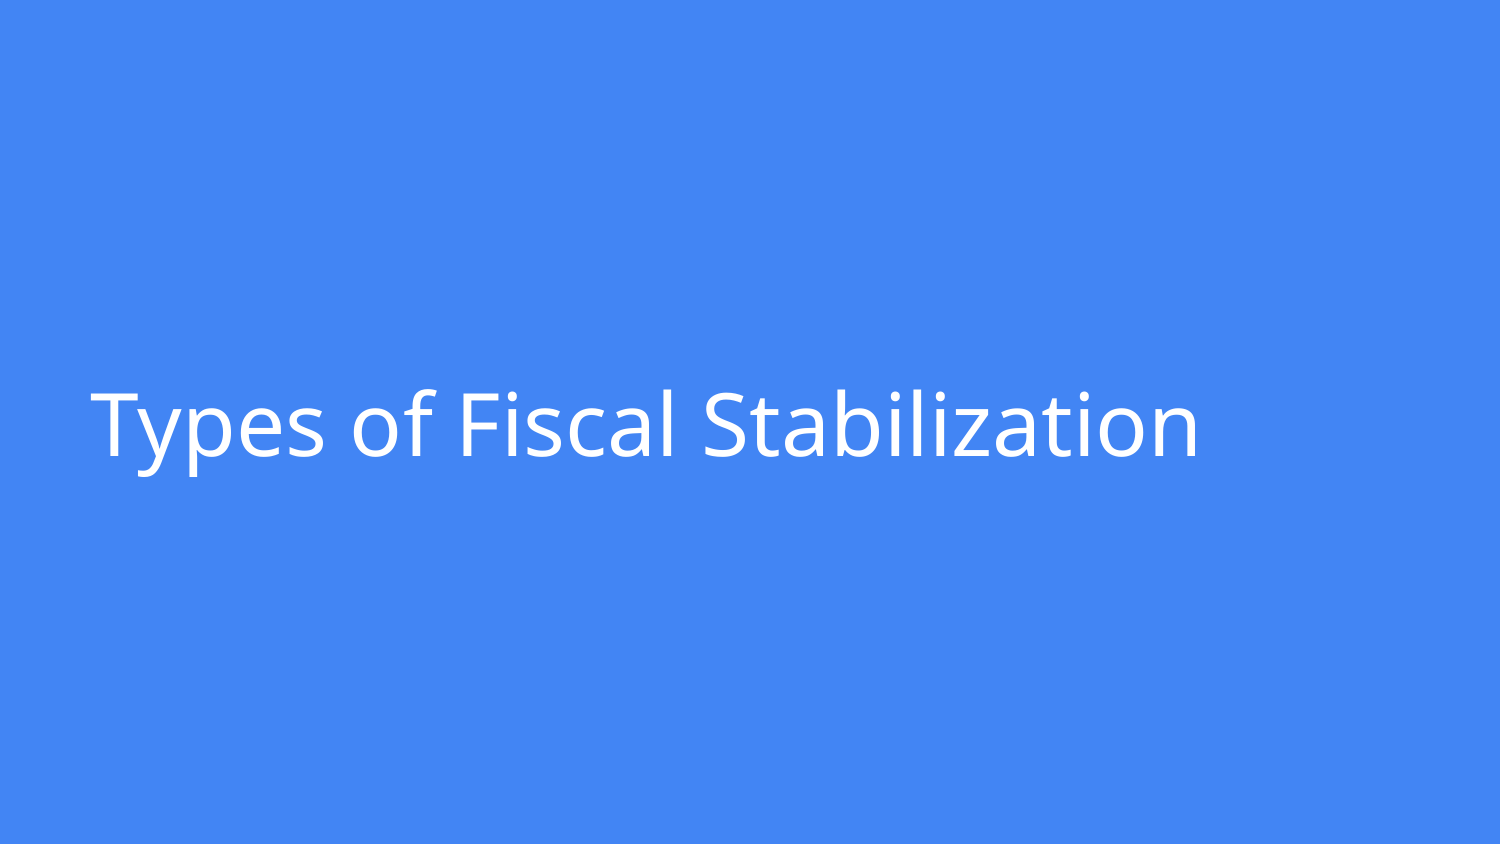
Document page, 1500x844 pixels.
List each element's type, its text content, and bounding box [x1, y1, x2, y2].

title Types of Fiscal Stabilization [75, 338, 1466, 505]
